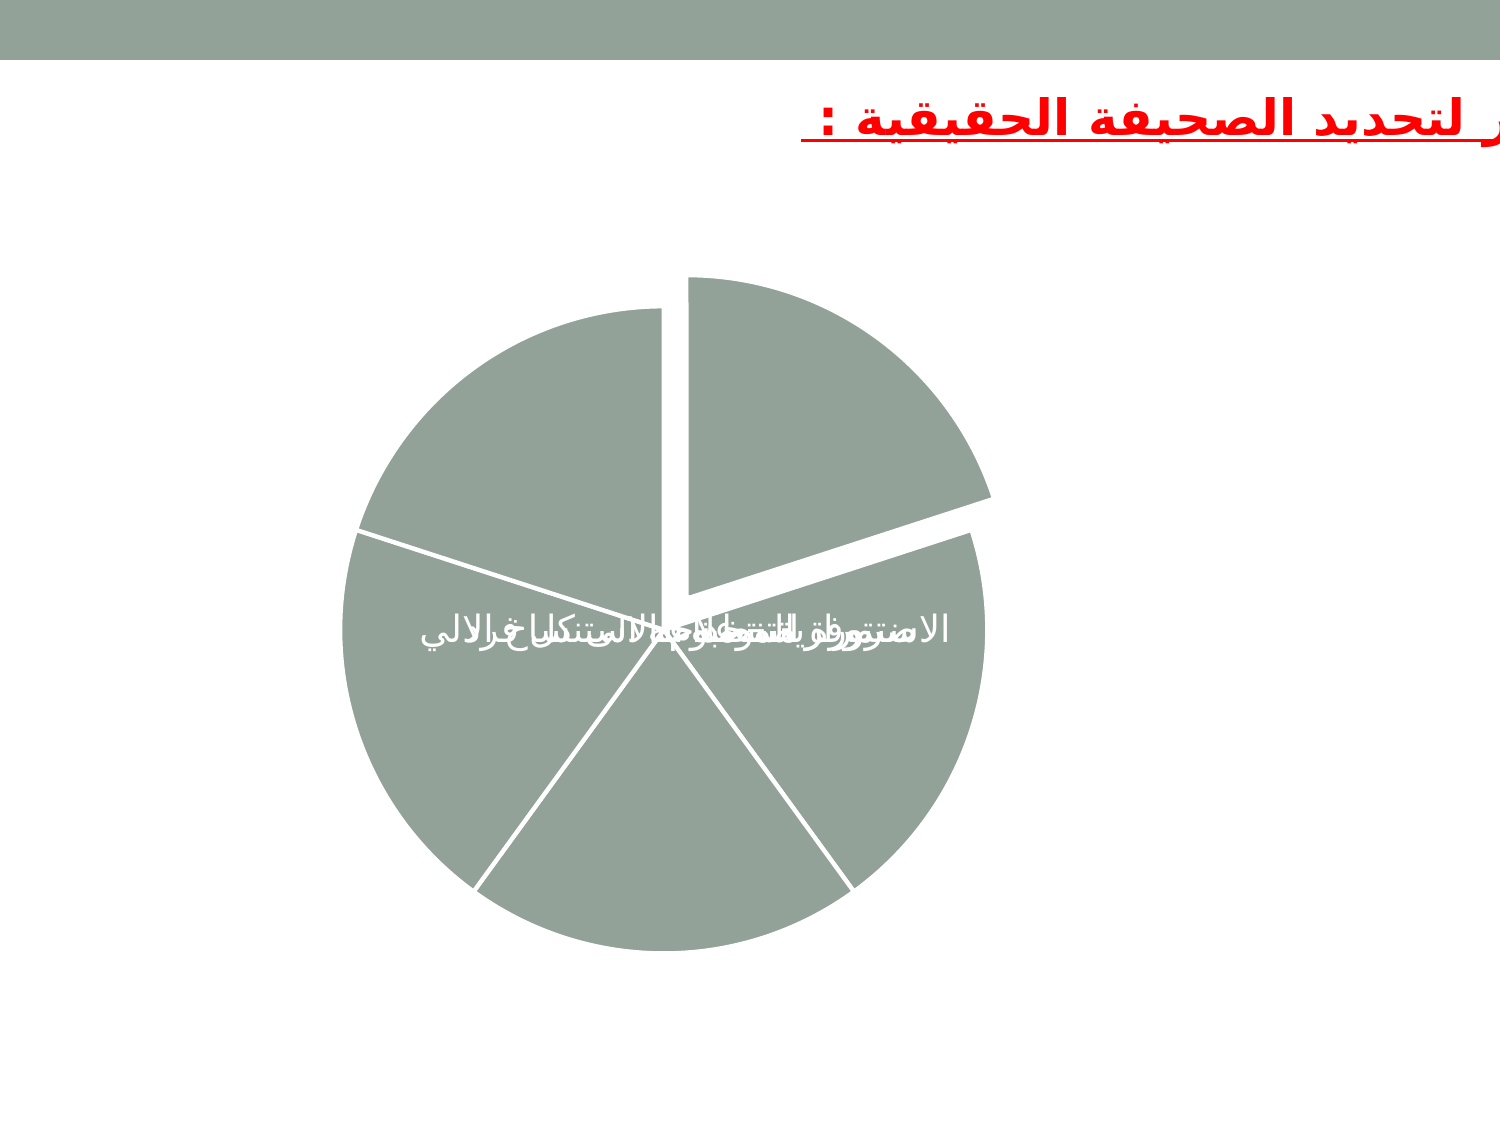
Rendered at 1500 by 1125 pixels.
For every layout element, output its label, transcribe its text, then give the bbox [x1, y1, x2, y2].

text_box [100, 228, 1251, 1000]
text_box معايير لتحديد الصحيفة الحقيقية : [786, 78, 1500, 153]
